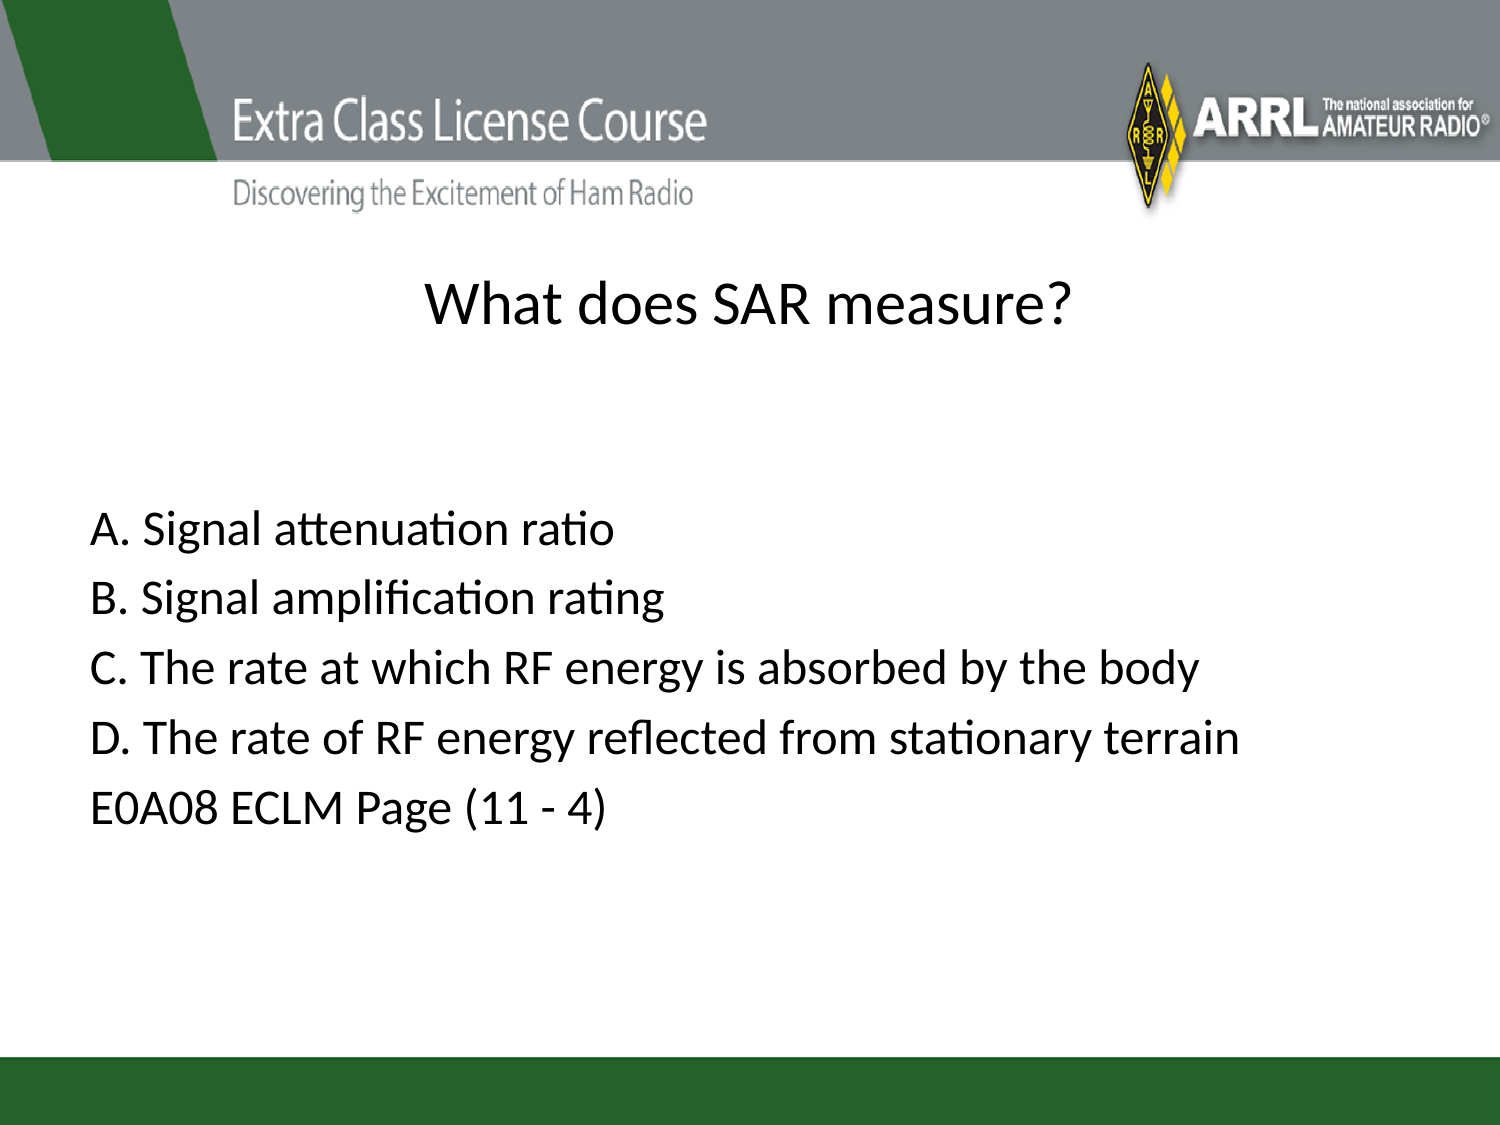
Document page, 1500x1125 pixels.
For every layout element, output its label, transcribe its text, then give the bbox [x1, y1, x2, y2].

title What does SAR measure? [75, 254, 1425, 435]
list A. Signal attenuation ratio B. Signal amplification rating C. The rate at which RF energy is absorbed by the body D. The rate of RF energy reflected from stationary terrain E0A08 ECLM Page (11 - 4) [75, 487, 1425, 1005]
picture [0, 0, 1500, 1125]
